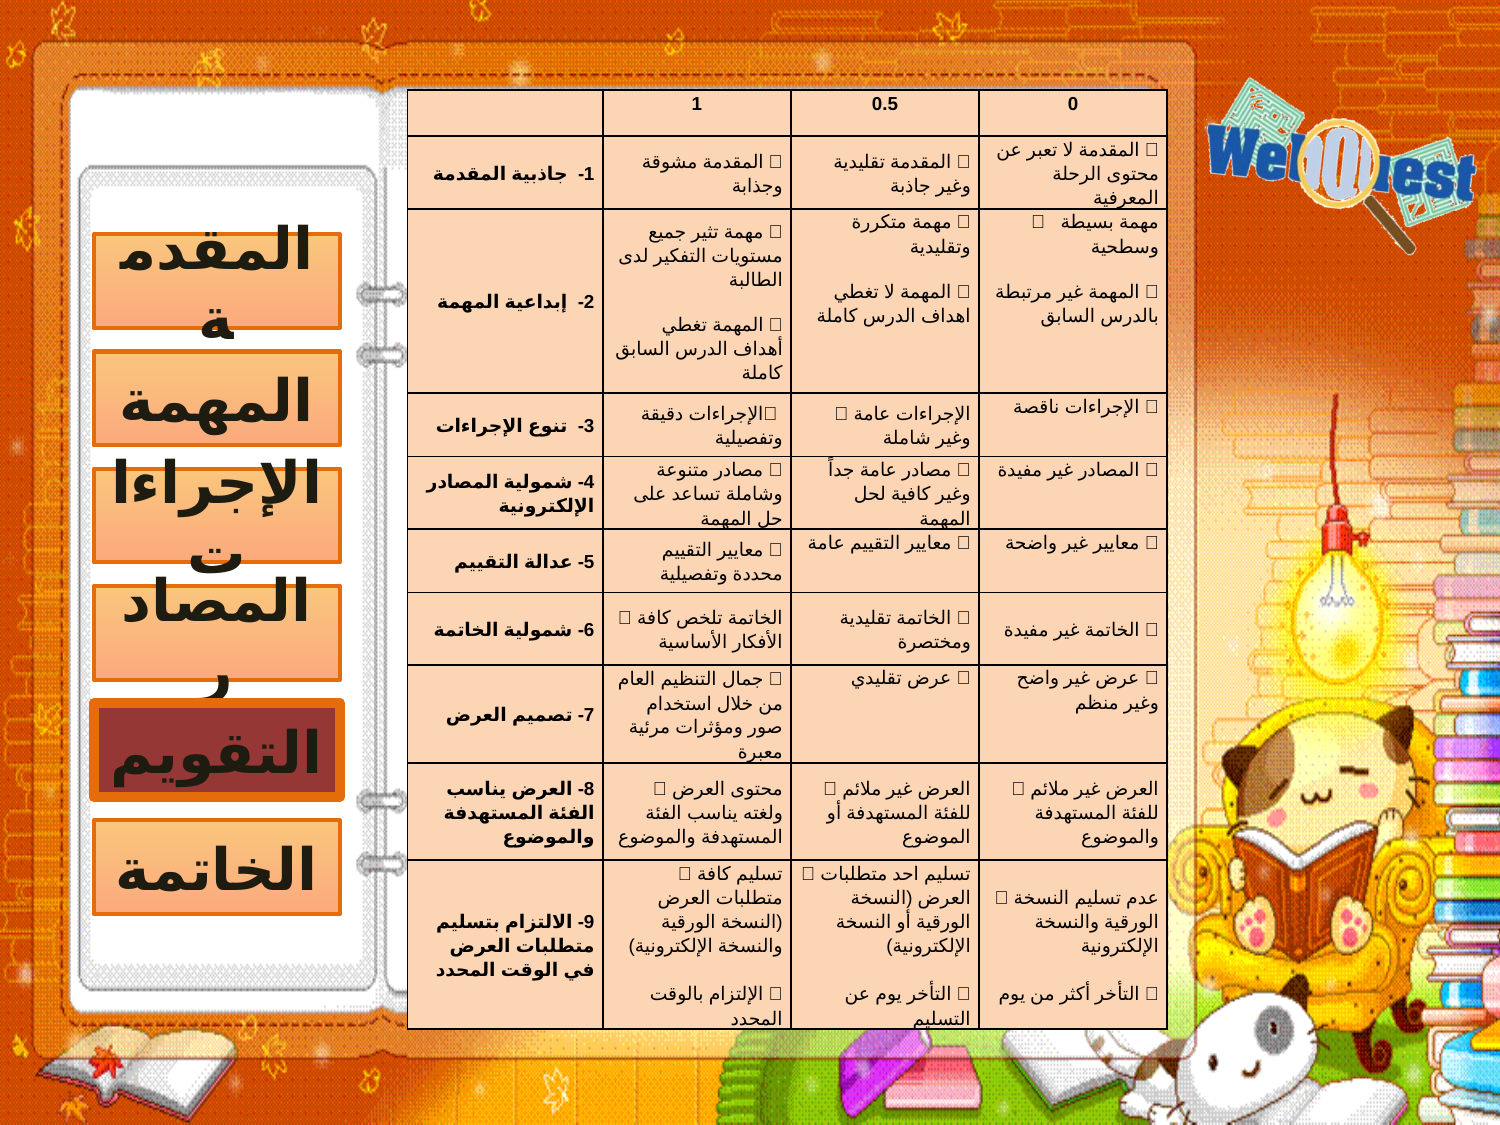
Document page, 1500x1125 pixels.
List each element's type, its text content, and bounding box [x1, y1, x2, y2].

table_cell 6- شمولية الخاتمة [408, 593, 602, 664]
table_cell  تسليم احد متطلبات العرض (النسخة الورقية أو النسخة الإلكترونية)  التأخر يوم عن التسليم [792, 861, 978, 1028]
table_cell 9- الالتزام بتسليم متطلبات العرض في الوقت المحدد [408, 861, 602, 1028]
table_cell  محتوى العرض ولغته يناسب الفئة المستهدفة والموضوع [604, 764, 790, 859]
table_cell  عرض تقليدي [792, 666, 978, 762]
table_cell  معايير غير واضحة [980, 530, 1166, 592]
table_cell  عدم تسليم النسخة الورقية والنسخة الإلكترونية  التأخر أكثر من يوم [980, 861, 1166, 1028]
table_header [408, 91, 602, 135]
table_cell 1- جاذبية المقدمة [408, 137, 602, 208]
table_cell  المقدمة مشوقة وجذابة [604, 137, 790, 208]
table_cell  مهمة تثير جميع مستويات التفكير لدى الطالبة  المهمة تغطي أهداف الدرس السابق كاملة [604, 210, 790, 392]
text_box الخاتمة [92, 818, 342, 916]
table_cell  المصادر غير مفيدة [980, 457, 1166, 528]
table_cell 3- تنوع الإجراءات [408, 394, 602, 456]
table_cell  المقدمة لا تعبر عن محتوى الرحلة المعرفية [980, 137, 1166, 208]
table_cell  الإجراءات ناقصة [980, 394, 1166, 456]
table_cell  تسليم كافة متطلبات العرض (النسخة الورقية والنسخة الإلكترونية)  الإلتزام بالوقت المحدد [604, 861, 790, 1028]
table_cell  معايير التقييم محددة وتفصيلية [604, 530, 790, 592]
table_cell  الخاتمة تقليدية ومختصرة [792, 593, 978, 664]
text_box الإجراءات [92, 467, 342, 564]
table_cell  مصادر متنوعة وشاملة تساعد على حل المهمة [604, 457, 790, 528]
table_cell  عرض غير واضح وغير منظم [980, 666, 1166, 762]
table_cell 8- العرض يناسب الفئة المستهدفة والموضوع [408, 764, 602, 859]
table_cell 2- إبداعية المهمة [408, 210, 602, 392]
table_cell  معايير التقييم عامة [792, 530, 978, 592]
table_cell  العرض غير ملائم للفئة المستهدفة والموضوع [980, 764, 1166, 859]
picture [0, 0, 1500, 1125]
table_header 0 [980, 91, 1166, 135]
table_cell  المقدمة تقليدية وغير جاذبة [792, 137, 978, 208]
table_cell  الإجراءات عامة وغير شاملة [792, 394, 978, 456]
table_cell 5- عدالة التقييم [408, 530, 602, 592]
text_box المهمة [92, 349, 342, 447]
table_cell  الخاتمة غير مفيدة [980, 593, 1166, 664]
table_header 1 [604, 91, 790, 135]
table_cell الإجراءات دقيقة وتفصيلية [604, 394, 790, 456]
table_header 0.5 [792, 91, 978, 135]
table_cell 7- تصميم العرض [408, 666, 602, 762]
text_box التقويم [92, 701, 342, 799]
table_cell  مهمة متكررة وتقليدية  المهمة لا تغطي اهداف الدرس كاملة [792, 210, 978, 392]
table_cell  العرض غير ملائم للفئة المستهدفة أو الموضوع [792, 764, 978, 859]
table_cell  مهمة بسيطة وسطحية  المهمة غير مرتبطة بالدرس السابق [980, 210, 1166, 392]
table_cell 4- شمولية المصادر الإلكترونية [408, 457, 602, 528]
table_cell  الخاتمة تلخص كافة الأفكار الأساسية [604, 593, 790, 664]
table_cell  مصادر عامة جداً وغير كافية لحل المهمة [792, 457, 978, 528]
text_box المقدمة [92, 232, 342, 330]
table_cell  جمال التنظيم العام من خلال استخدام صور ومؤثرات مرئية معبرة [604, 666, 790, 762]
text_box المصادر [92, 584, 342, 682]
